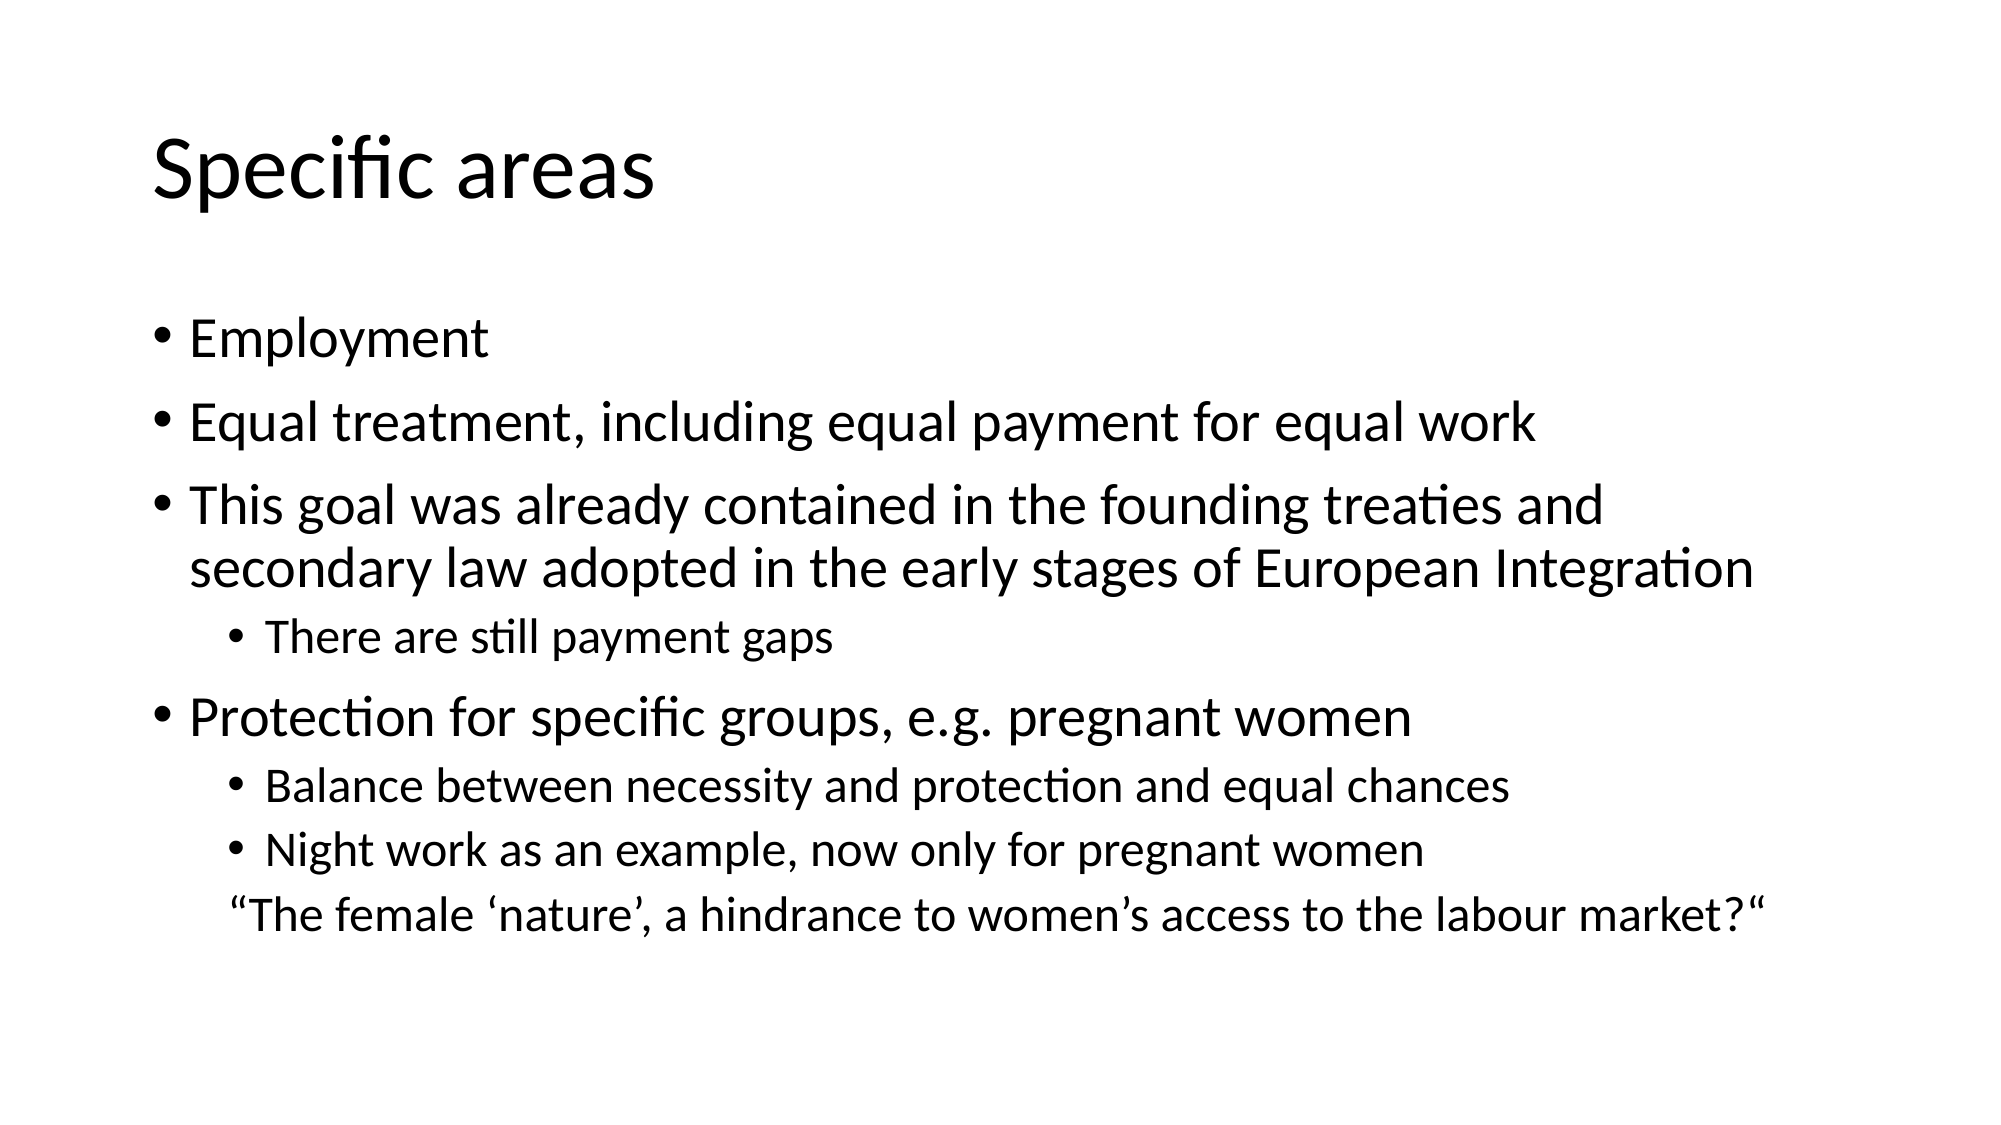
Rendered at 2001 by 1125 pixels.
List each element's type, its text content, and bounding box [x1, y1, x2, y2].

list Employment Equal treatment, including equal payment for equal work This goal was already contained in the founding treaties and secondary law adopted in the early stages of European Integration There are still payment gaps Protection for specific groups, e.g. pregnant women Balance between necessity and protection and equal chances Night work as an example, now only for pregnant women “The female ‘nature’, a hindrance to women’s access to the labour market?“ [137, 299, 1863, 1014]
title Specific areas [137, 59, 1863, 278]
